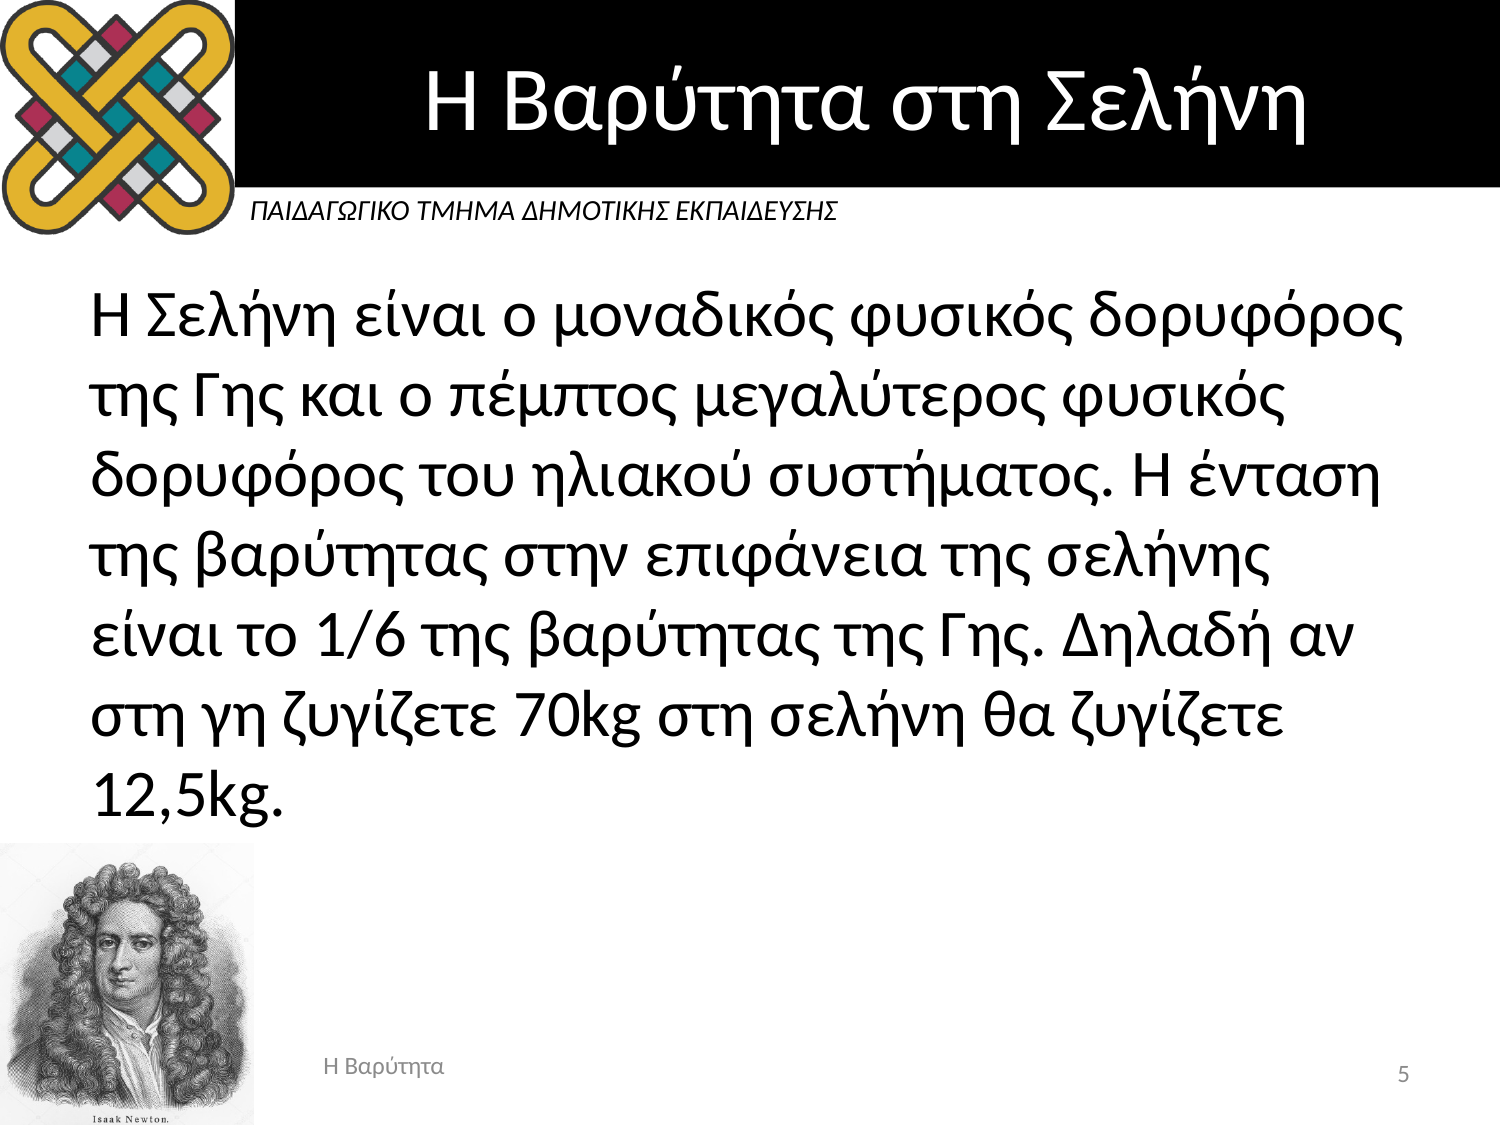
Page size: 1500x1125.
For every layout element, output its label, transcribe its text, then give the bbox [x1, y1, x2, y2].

picture [0, 843, 254, 1125]
footer Η Βαρύτητα [219, 1035, 550, 1095]
title Η Βαρύτητα στη Σελήνη [234, 0, 1500, 188]
list Η Σελήνη είναι ο μοναδικός φυσικός δορυφόρος της Γης και ο πέμπτος μεγαλύτερος φυσικός δορυφόρος του ηλιακού συστήματος. Η ένταση της βαρύτητας στην επιφάνεια της σελήνης είναι το 1/6 της βαρύτητας της Γης. Δηλαδή αν στη γη ζυγίζετε 70kg στη σελήνη θα ζυγίζετε 12,5kg. [75, 262, 1425, 1005]
picture [0, 0, 235, 235]
slide_number 5 [1074, 1042, 1425, 1103]
